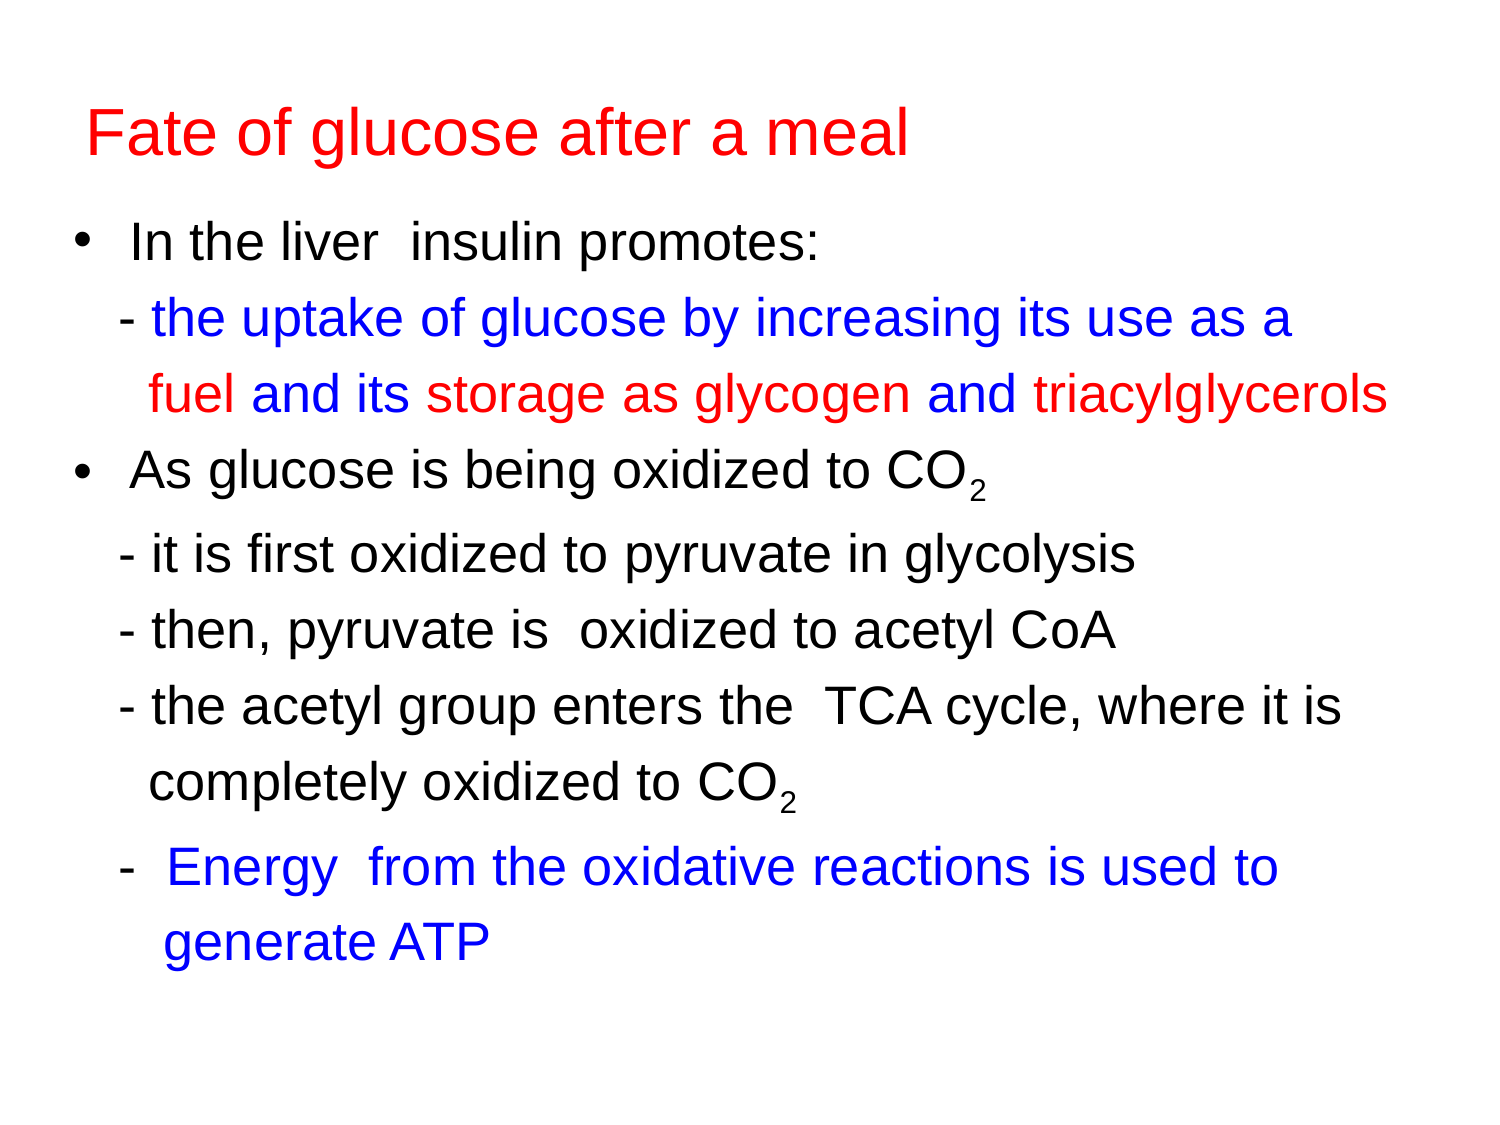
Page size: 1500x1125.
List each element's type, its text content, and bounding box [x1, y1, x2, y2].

title Fate of glucose after a meal [70, 35, 1421, 223]
list In the liver insulin promotes: - the uptake of glucose by increasing its use as a fuel and its storage as glycogen and triacylglycerols As glucose is being oxidized to CO2 - it is first oxidized to pyruvate in glycolysis - then, pyruvate is oxidized to acetyl CoA - the acetyl group enters the TCA cycle, where it is completely oxidized to CO2 - Energy from the oxidative reactions is used to generate ATP [58, 199, 1409, 942]
